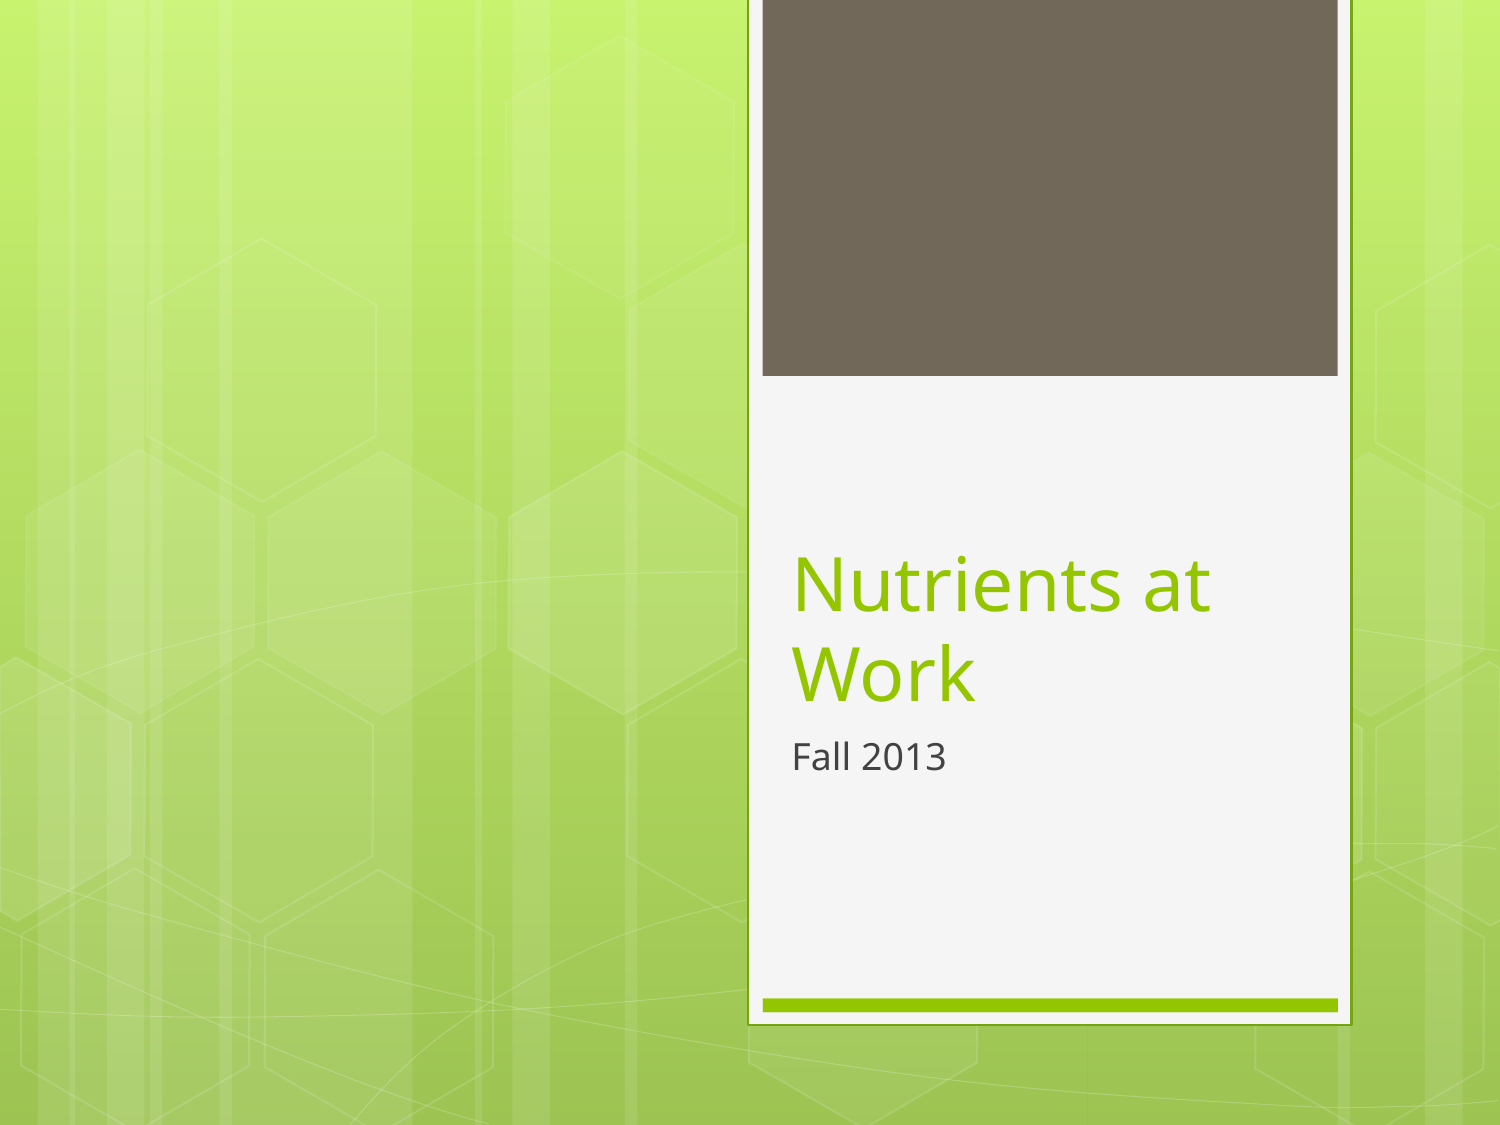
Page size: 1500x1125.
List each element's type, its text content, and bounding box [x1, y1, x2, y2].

subtitle Fall 2013 [776, 725, 1320, 933]
title Nutrients at Work [776, 444, 1320, 724]
